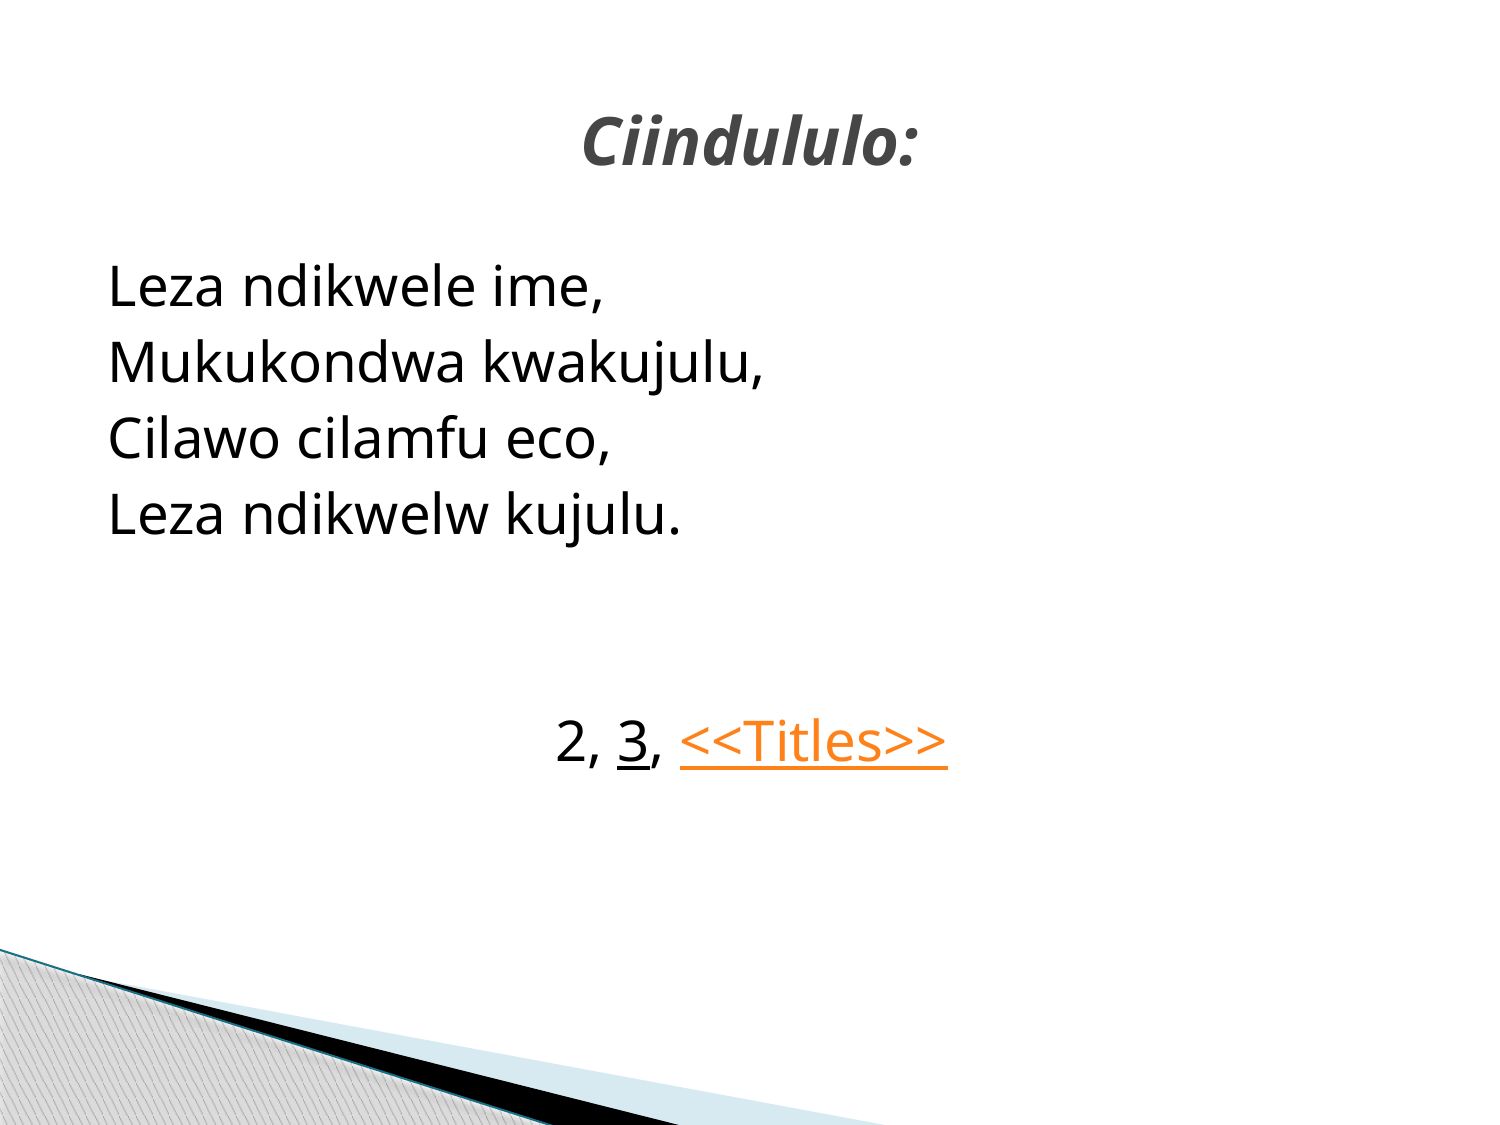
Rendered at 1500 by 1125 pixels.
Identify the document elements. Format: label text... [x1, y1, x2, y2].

title Ciindululo: [75, 45, 1425, 233]
list Leza ndikwele ime, Mukukondwa kwakujulu, Cilawo cilamfu eco, Leza ndikwelw kujulu. 2, 3, <<Titles>> [75, 243, 1425, 986]
